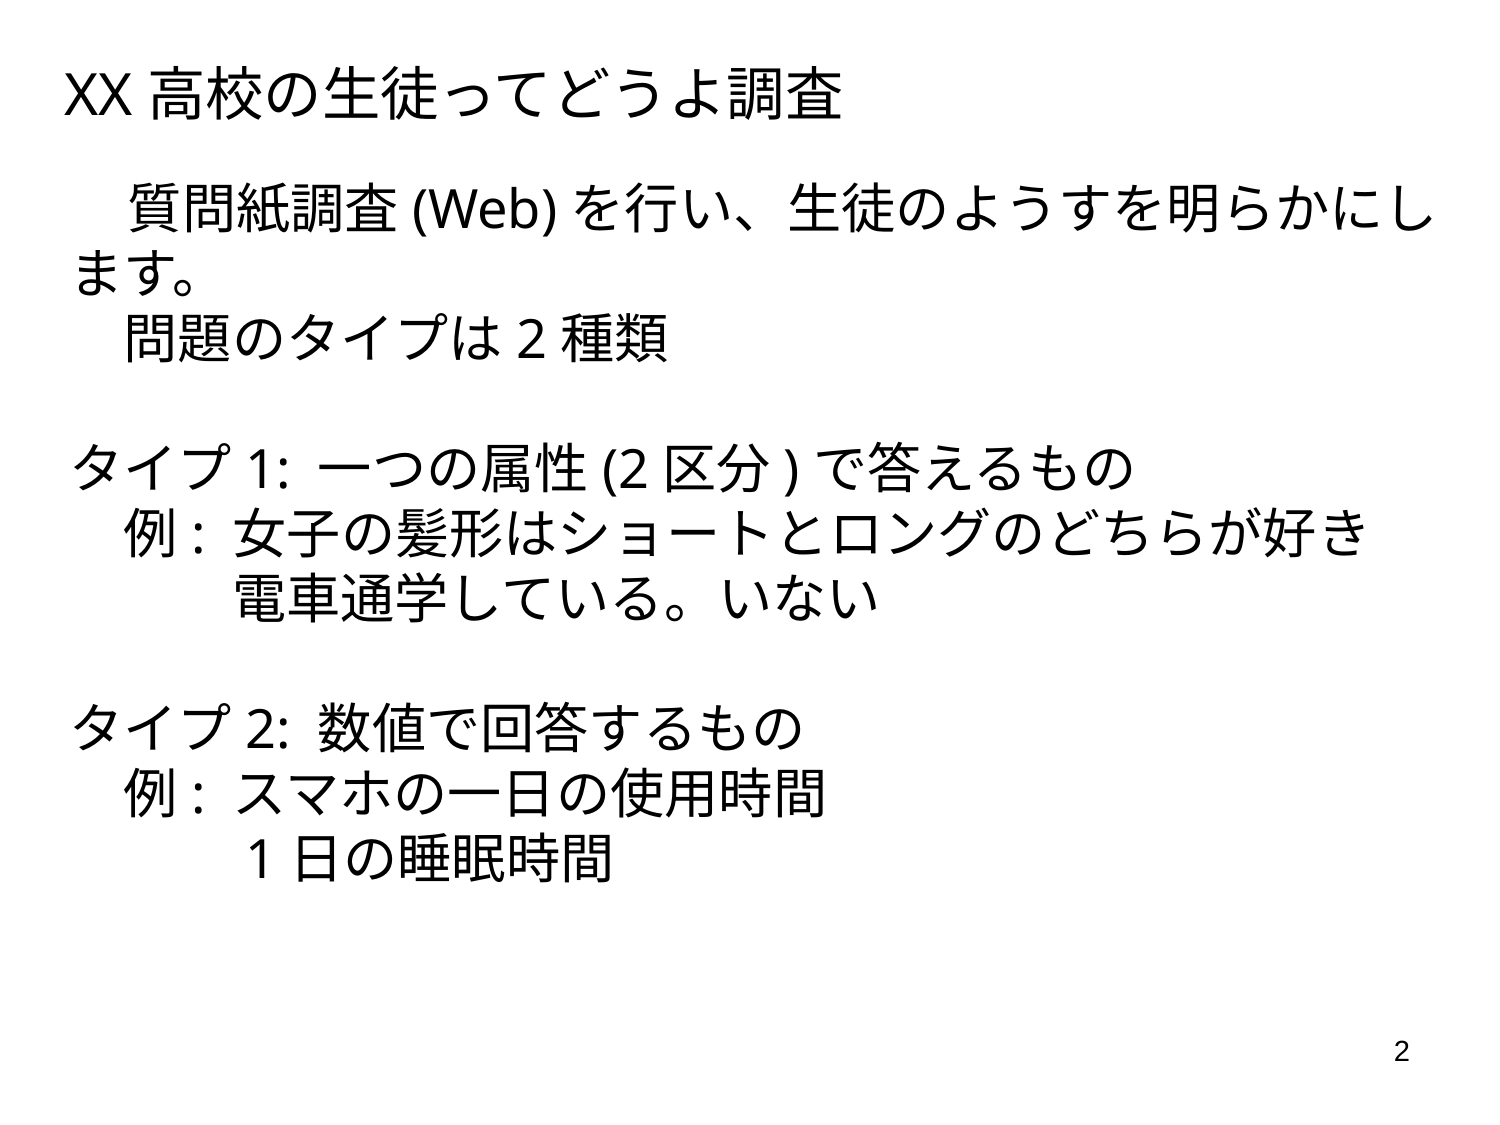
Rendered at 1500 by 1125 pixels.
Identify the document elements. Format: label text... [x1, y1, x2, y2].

slide_number 2 [1074, 1024, 1425, 1103]
text_box XX高校の生徒ってどうよ調査 [49, 50, 1500, 135]
text_box 質問紙調査(Web)を行い、生徒のようすを明らかにします。 問題のタイプは2種類 タイプ1: 一つの属性(2区分)で答えるもの 例: 女子の髪形はショートとロングのどちらが好き 電車通学している。いない タイプ2: 数値で回答するもの 例: スマホの一日の使用時間 1日の睡眠時間 [54, 162, 1476, 967]
